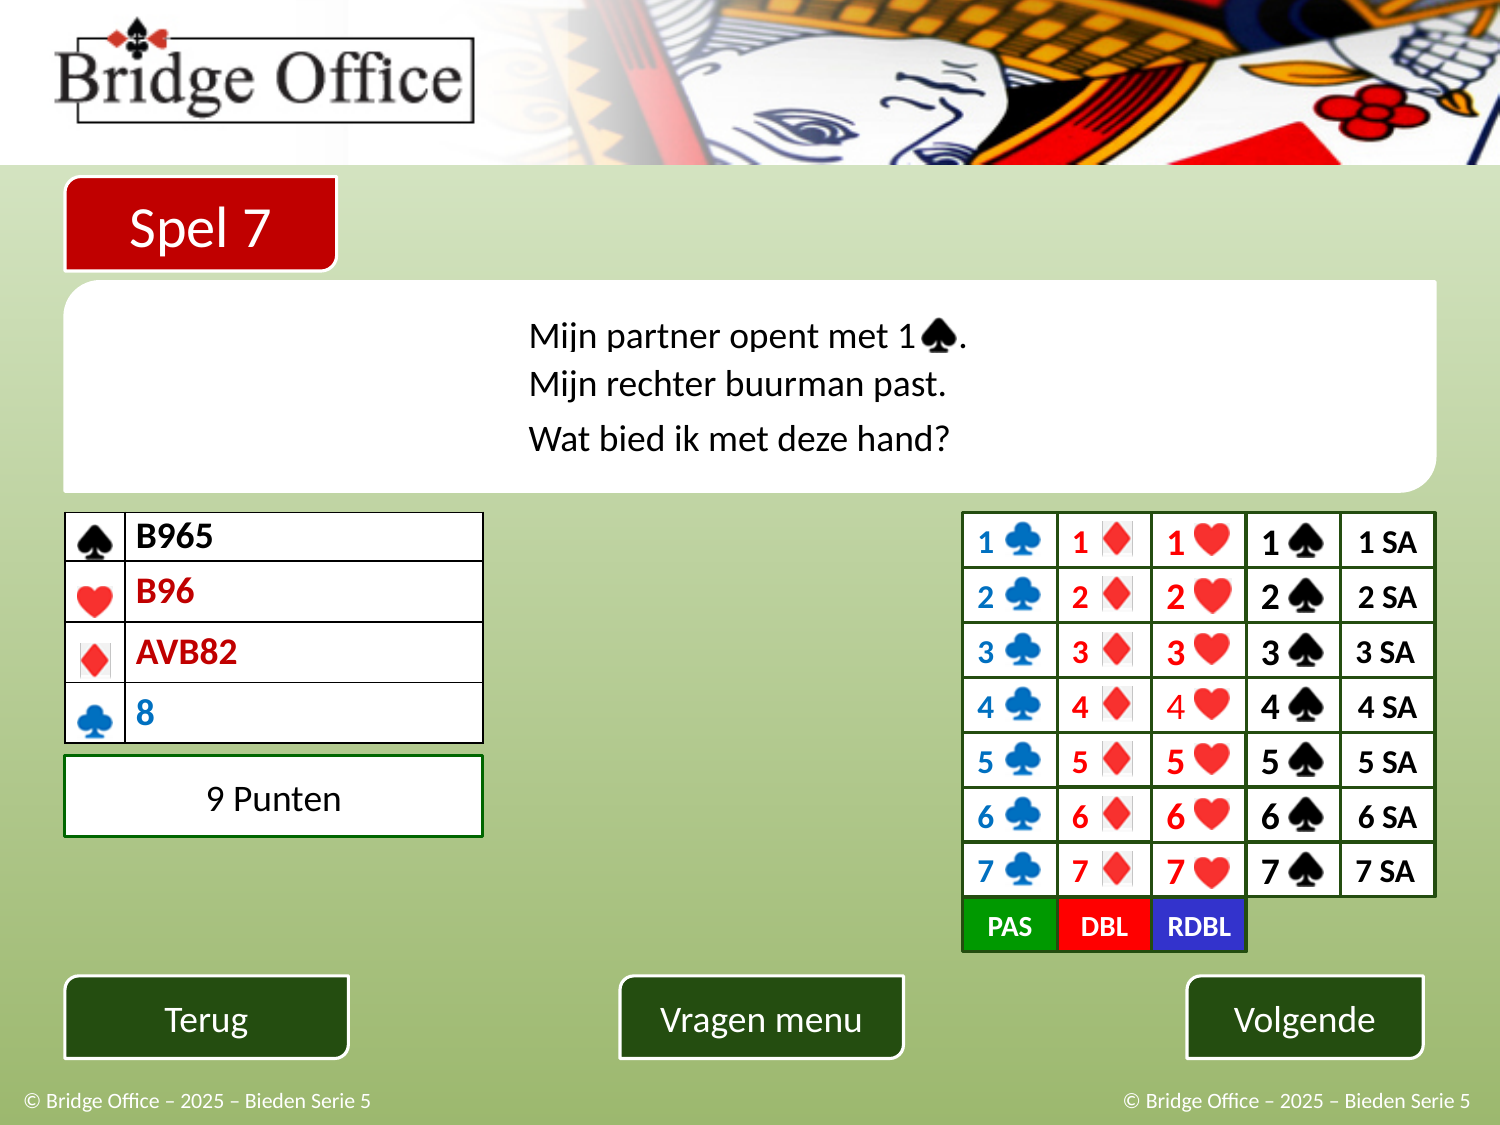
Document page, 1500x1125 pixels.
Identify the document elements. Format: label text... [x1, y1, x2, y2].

text_box 2 [1153, 569, 1245, 621]
picture [1193, 578, 1232, 614]
picture [77, 703, 113, 740]
table_cell [66, 623, 124, 682]
text_box 4 [1059, 676, 1150, 734]
picture [1004, 576, 1041, 613]
picture [1288, 576, 1324, 613]
picture [1099, 851, 1135, 887]
picture [1004, 796, 1041, 833]
text_box 3 [1150, 621, 1245, 676]
text_box 4 [961, 676, 1059, 734]
picture [1099, 576, 1135, 613]
text_box 1 SA [1342, 511, 1437, 569]
text_box Volgende [1185, 974, 1425, 1061]
picture [1193, 798, 1230, 830]
text_box RDBL [1153, 898, 1248, 953]
picture [1288, 631, 1324, 668]
picture [77, 585, 113, 618]
text_box Wat bied ik met deze hand? [513, 406, 987, 467]
picture [1004, 521, 1041, 558]
text_box 5 [1248, 734, 1339, 786]
picture [1099, 631, 1135, 668]
text_box 4 SA [1339, 676, 1437, 734]
text_box Mijn partner opent met 1 . [513, 303, 1022, 364]
text_box 6 [1056, 786, 1150, 841]
picture [1288, 796, 1324, 832]
text_box 3 [1056, 621, 1150, 676]
table_cell B96 [126, 562, 482, 621]
text_box © Bridge Office – 2025 – Bieden Serie 5 [1107, 1079, 1500, 1121]
text_box 2 [961, 569, 1056, 621]
text_box Spel 7 [63, 179, 339, 273]
table_cell [72, 744, 117, 751]
text_box Vragen menu [618, 974, 906, 1061]
text_box 3 [1245, 621, 1339, 676]
text_box 2 [1245, 569, 1339, 621]
picture [1099, 521, 1135, 558]
picture [1193, 857, 1230, 890]
picture [1288, 686, 1324, 723]
text_box DBL [1059, 898, 1153, 953]
picture [1004, 686, 1041, 723]
text_box 3 SA [1339, 621, 1437, 676]
text_box 5 [1059, 734, 1153, 786]
table_cell AVB82 [126, 623, 482, 682]
text_box PAS [961, 896, 1059, 953]
text_box 4 [1150, 676, 1245, 734]
text_box 7 [961, 841, 1056, 896]
picture [77, 524, 113, 561]
picture [1288, 521, 1325, 558]
text_box 1 [961, 511, 1059, 569]
picture [1193, 523, 1230, 556]
picture [1099, 686, 1135, 723]
picture [1193, 688, 1230, 721]
table_header [66, 513, 124, 560]
picture [1004, 741, 1041, 778]
text_box © Bridge Office – 2025 – Bieden Serie 5 [8, 1079, 393, 1121]
picture [1099, 741, 1135, 778]
text_box 2 SA [1339, 569, 1437, 621]
picture [1004, 851, 1041, 887]
text_box 7 [1150, 841, 1245, 898]
table_cell [66, 683, 124, 742]
picture [1194, 633, 1230, 666]
text_box 6 [1245, 786, 1339, 841]
text_box Mijn rechter buurman past. [513, 352, 987, 406]
picture [1004, 631, 1041, 668]
text_box 6 [961, 786, 1056, 841]
text_box 4 [1245, 676, 1339, 734]
picture [920, 316, 957, 353]
picture [1288, 851, 1324, 887]
text_box 9 Punten [63, 754, 484, 838]
text_box 5 [961, 734, 1059, 786]
table_cell [66, 562, 124, 621]
text_box 7 [1056, 841, 1150, 898]
text_box 6 [1150, 786, 1245, 841]
table_cell 8 [126, 683, 482, 742]
table_header B965 [126, 513, 482, 560]
text_box 7 SA [1339, 844, 1437, 898]
picture [1288, 741, 1324, 778]
text_box 2 [1056, 569, 1153, 621]
text_box 5 SA [1339, 734, 1437, 786]
text_box 3 [961, 621, 1056, 676]
text_box 6 SA [1339, 786, 1437, 844]
text_box 1 [1153, 511, 1245, 569]
picture [1099, 796, 1135, 833]
picture [1193, 743, 1230, 776]
text_box 1 [1059, 511, 1153, 569]
text_box Terug [63, 974, 350, 1061]
picture [0, 0, 1500, 166]
picture [77, 643, 113, 679]
text_box 7 [1245, 841, 1339, 898]
text_box 5 [1153, 734, 1248, 786]
text_box 1 [1245, 511, 1342, 569]
text_box [63, 280, 1437, 493]
